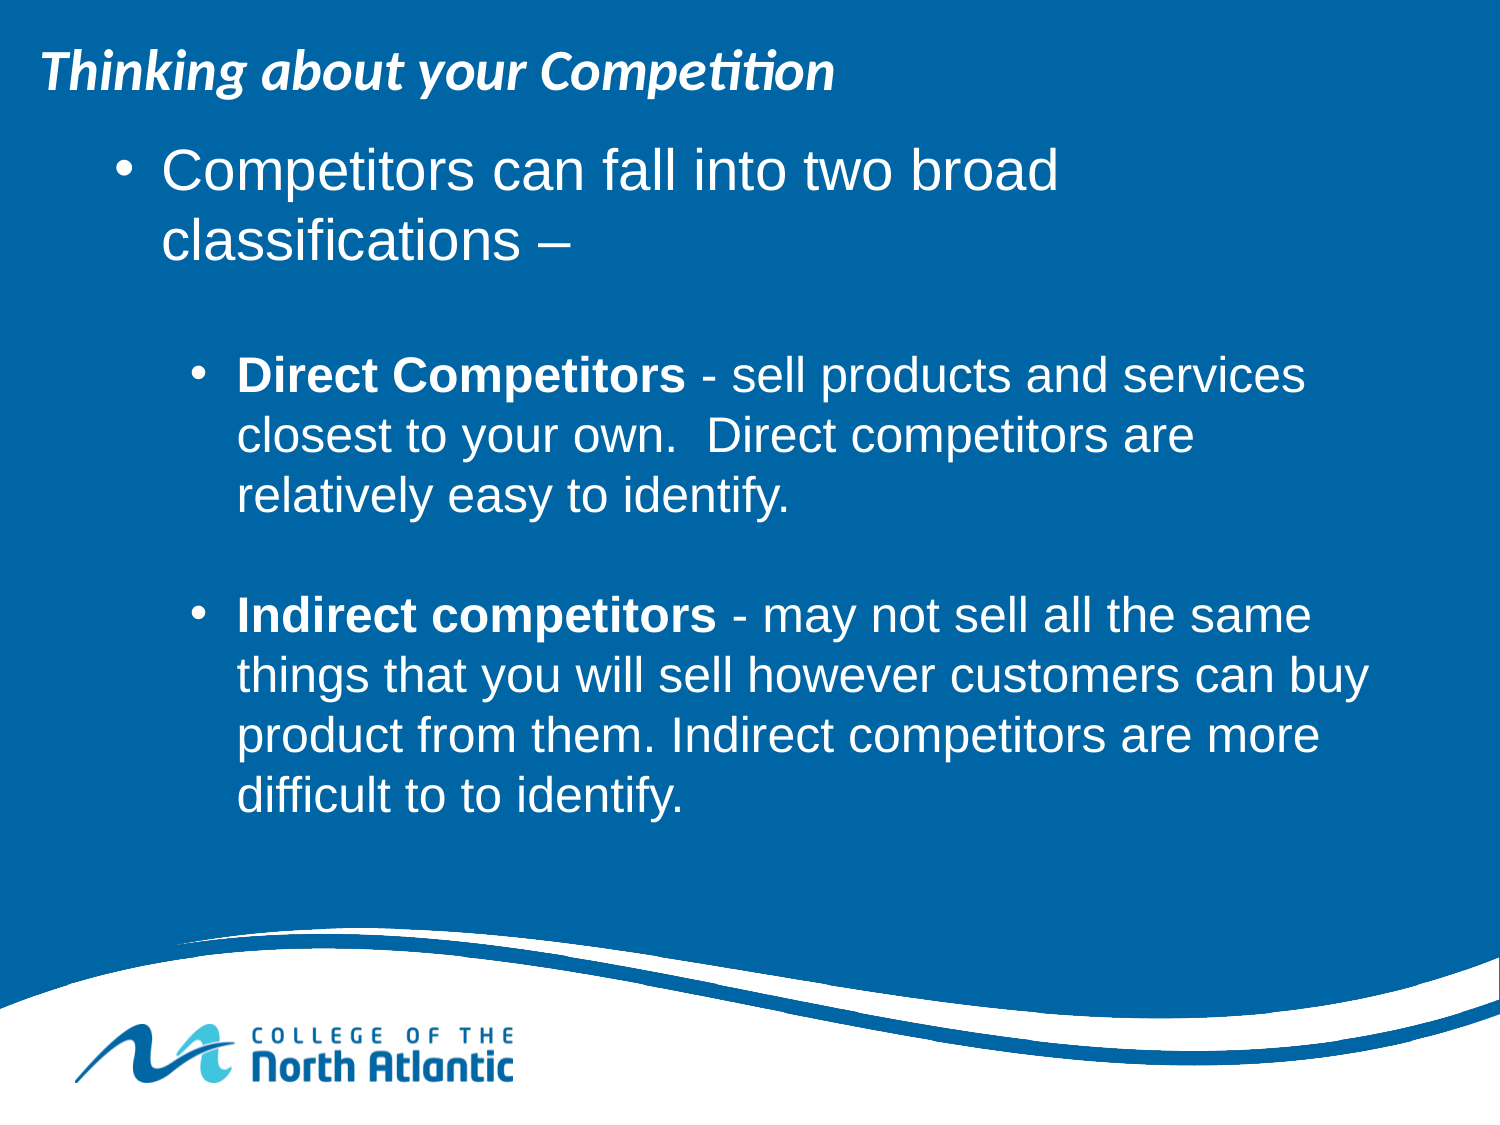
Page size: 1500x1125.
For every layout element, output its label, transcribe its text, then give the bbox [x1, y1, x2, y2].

text_box Competitors can fall into two broad classifications – Direct Competitors - sell products and services closest to your own. Direct competitors are relatively easy to identify. Indirect competitors - may not sell all the same things that you will sell however customers can buy product from them. Indirect competitors are more difficult to to identify. [99, 125, 1413, 890]
list Thinking about your Competition [24, 24, 1375, 663]
picture [0, 928, 1500, 1125]
